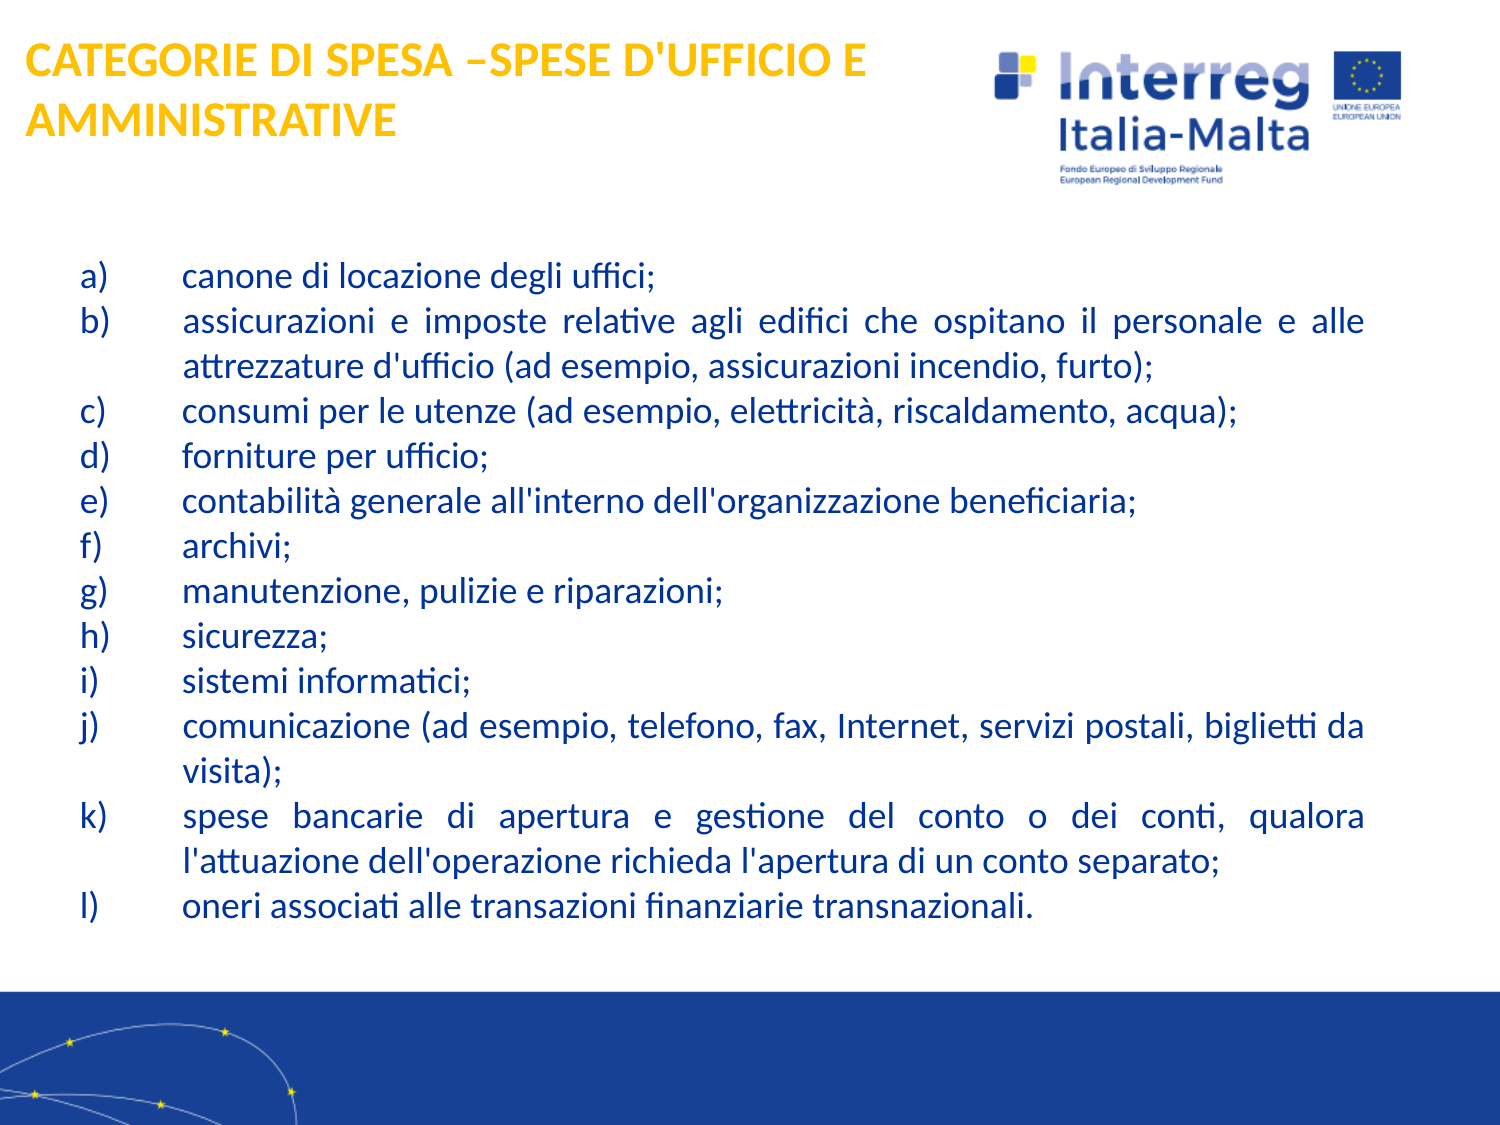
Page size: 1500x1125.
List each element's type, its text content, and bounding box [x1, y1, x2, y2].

text_box CATEGORIE DI SPESA –SPESE D'UFFICIO E AMMINISTRATIVE [0, 19, 963, 215]
text_box a) canone di locazione degli uffici; b) assicurazioni e imposte relative agli edifici che ospitano il personale e alle attrezzature d'ufficio (ad esempio, assicurazioni incendio, furto); c) consumi per le utenze (ad esempio, elettricità, riscaldamento, acqua); d) forniture per ufficio; e) contabilità generale all'interno dell'organizzazione beneficiaria; f) archivi; g) manutenzione, pulizie e riparazioni; h) sicurezza; i) sistemi informatici; j) comunicazione (ad esempio, telefono, fax, Internet, servizi postali, biglietti da visita); k) spese bancarie di apertura e gestione del conto o dei conti, qualora l'attuazione dell'operazione richieda l'apertura di un conto separato; l) oneri associati alle transazioni finanziarie transnazionali. [64, 243, 1382, 934]
